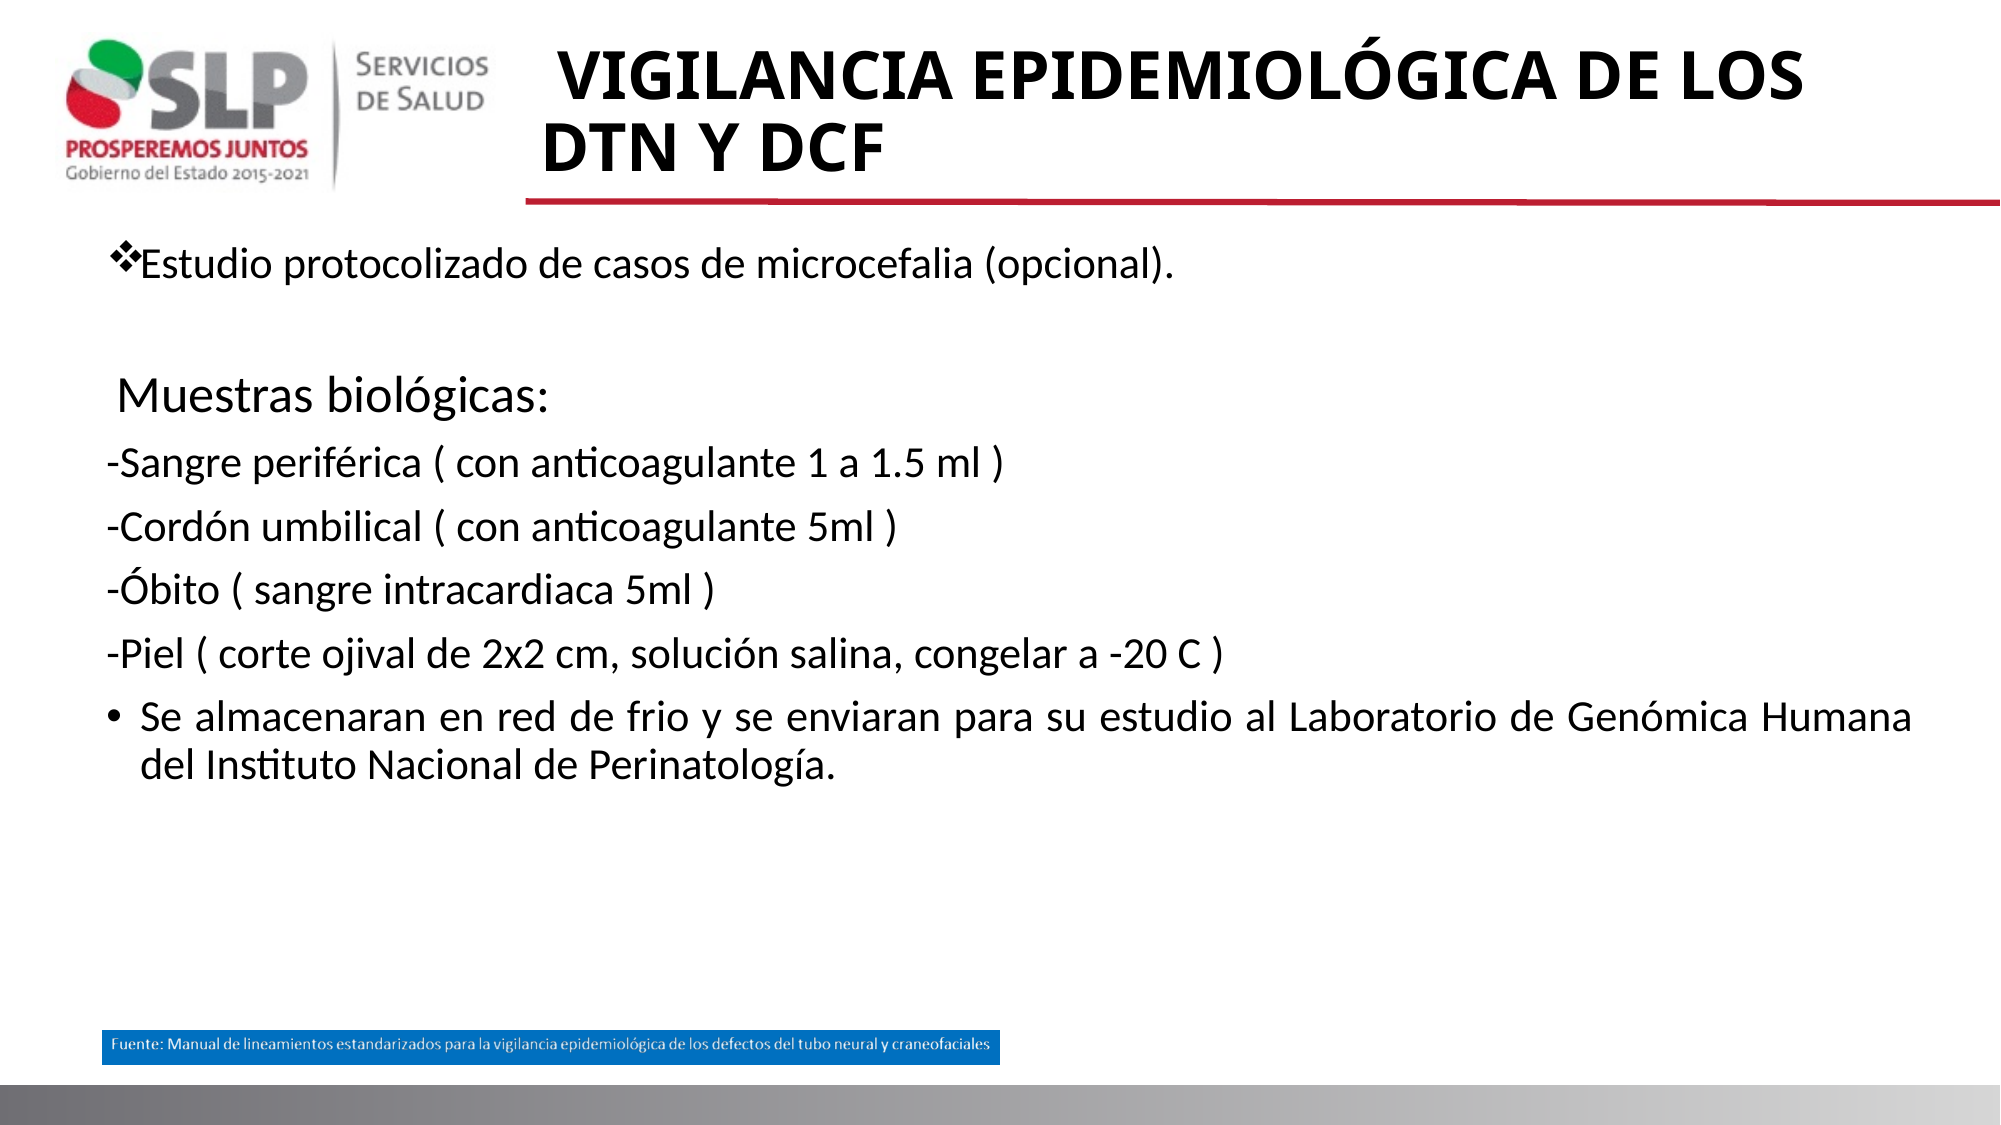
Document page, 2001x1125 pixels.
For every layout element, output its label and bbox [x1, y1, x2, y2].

text_box [0, 32, 2000, 1125]
picture [101, 1029, 1000, 1065]
